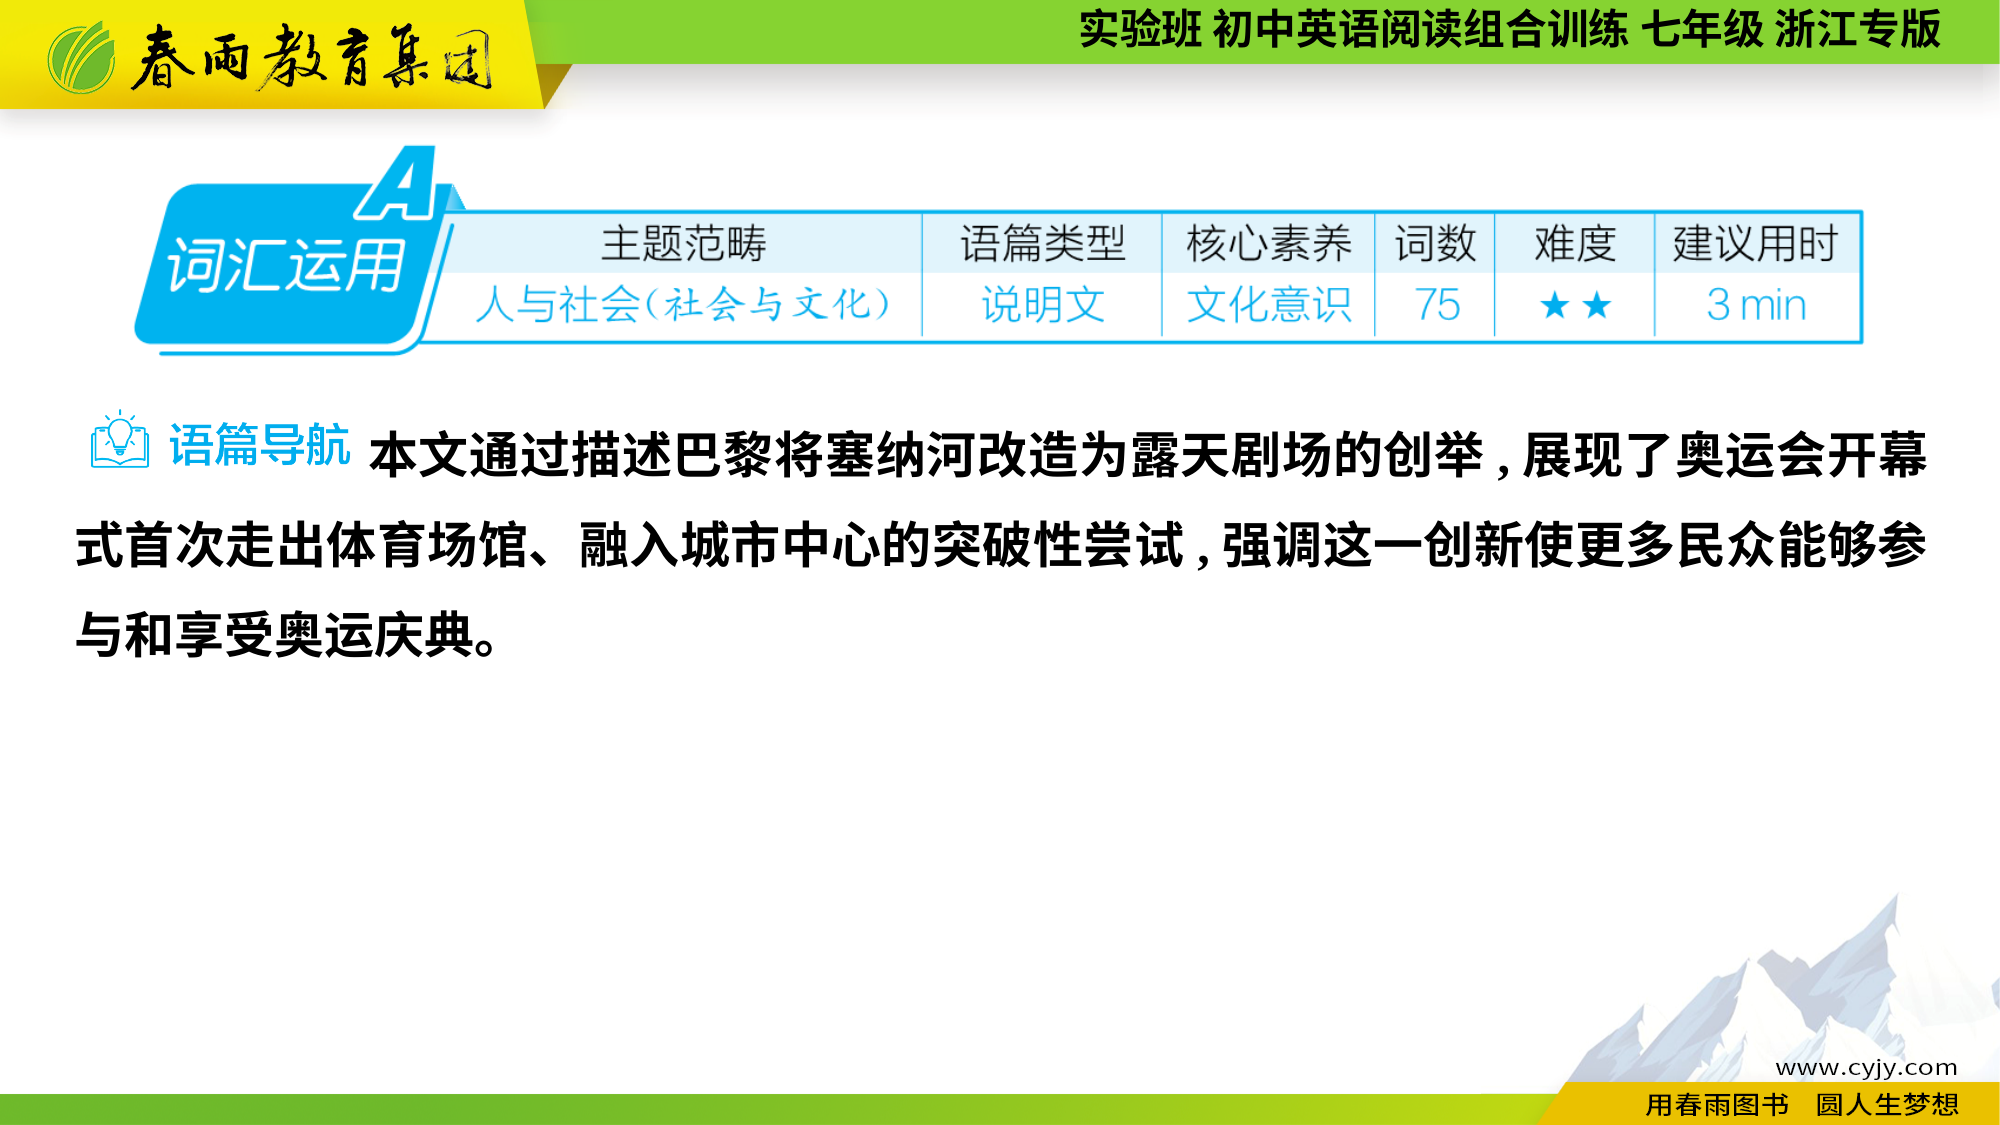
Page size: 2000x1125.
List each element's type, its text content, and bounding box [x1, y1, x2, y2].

list 本文通过描述巴黎将塞纳河改造为露天剧场的创举,展现了奥运会开幕式首次走出体育场馆、融入城市中心的突破性尝试,强调这一创新使更多民众能够参与和享受奥运庆典。 [59, 385, 1944, 662]
picture [0, 0, 2000, 1125]
